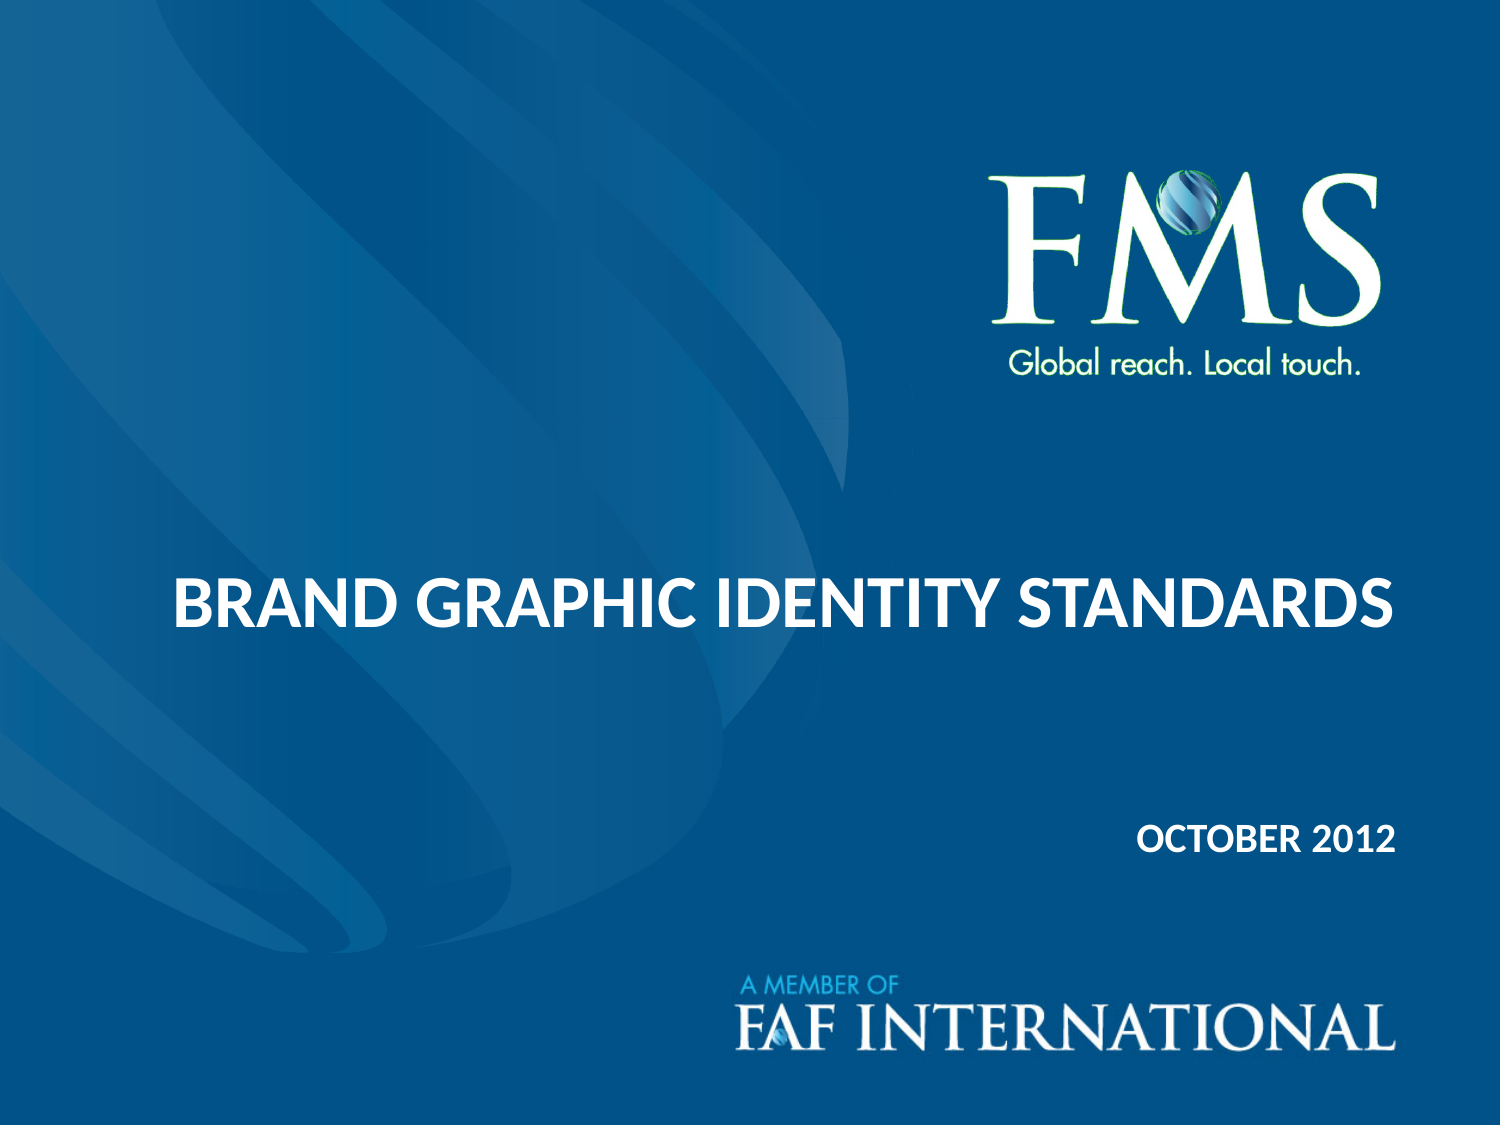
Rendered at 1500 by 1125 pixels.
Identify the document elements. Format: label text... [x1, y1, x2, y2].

picture [962, 42, 1413, 493]
title BRAND GRAPHIC IDENTITY STANDARDS [136, 479, 1412, 716]
picture [0, 0, 913, 953]
subtitle OCTOBER 2012 [248, 802, 1412, 870]
picture [726, 972, 1416, 1071]
